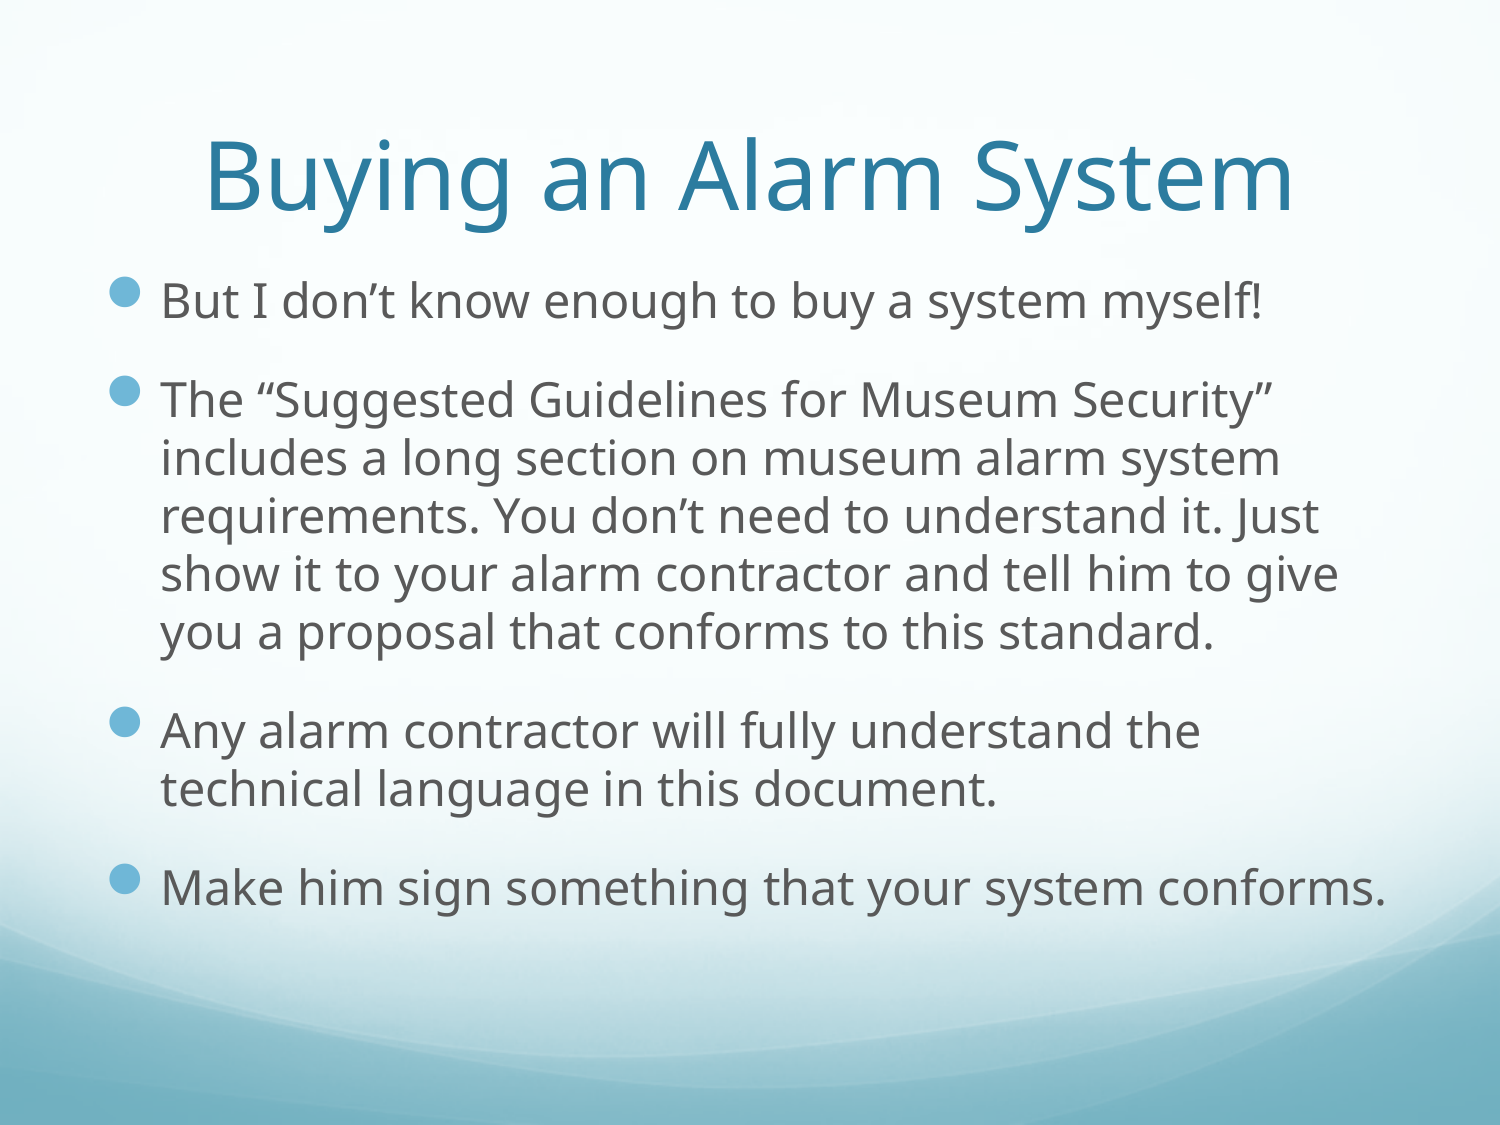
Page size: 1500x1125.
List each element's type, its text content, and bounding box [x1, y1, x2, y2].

list But I don’t know enough to buy a system myself! The “Suggested Guidelines for Museum Security” includes a long section on museum alarm system requirements. You don’t need to understand it. Just show it to your alarm contractor and tell him to give you a proposal that conforms to this standard. Any alarm contractor will fully understand the technical language in this document. Make him sign something that your system conforms. [90, 262, 1410, 975]
title Buying an Alarm System [90, 17, 1410, 237]
